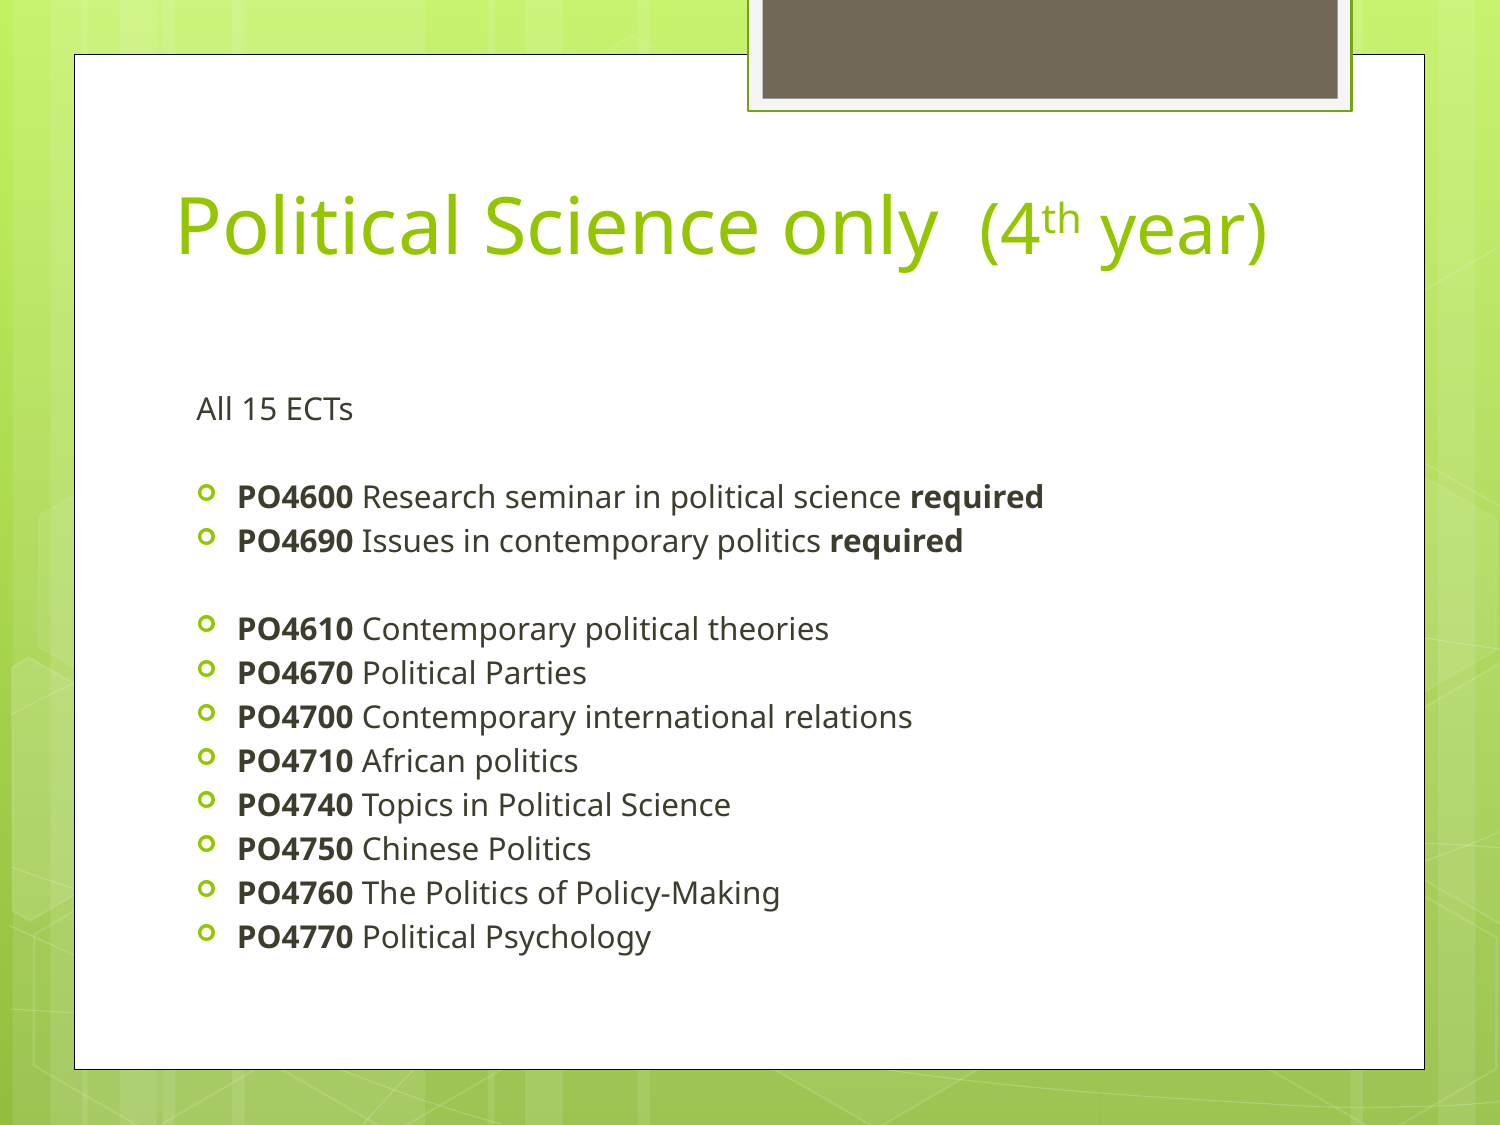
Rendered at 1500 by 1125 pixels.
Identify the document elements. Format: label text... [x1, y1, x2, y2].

title Political Science only (4th year) [159, 90, 1312, 278]
list All 15 ECTs PO4600 Research seminar in political science required PO4690 Issues in contemporary politics required PO4610 Contemporary political theories PO4670 Political Parties PO4700 Contemporary international relations PO4710 African politics PO4740 Topics in Political Science PO4750 Chinese Politics PO4760 The Politics of Policy-Making PO4770 Political Psychology [171, 381, 1388, 1012]
